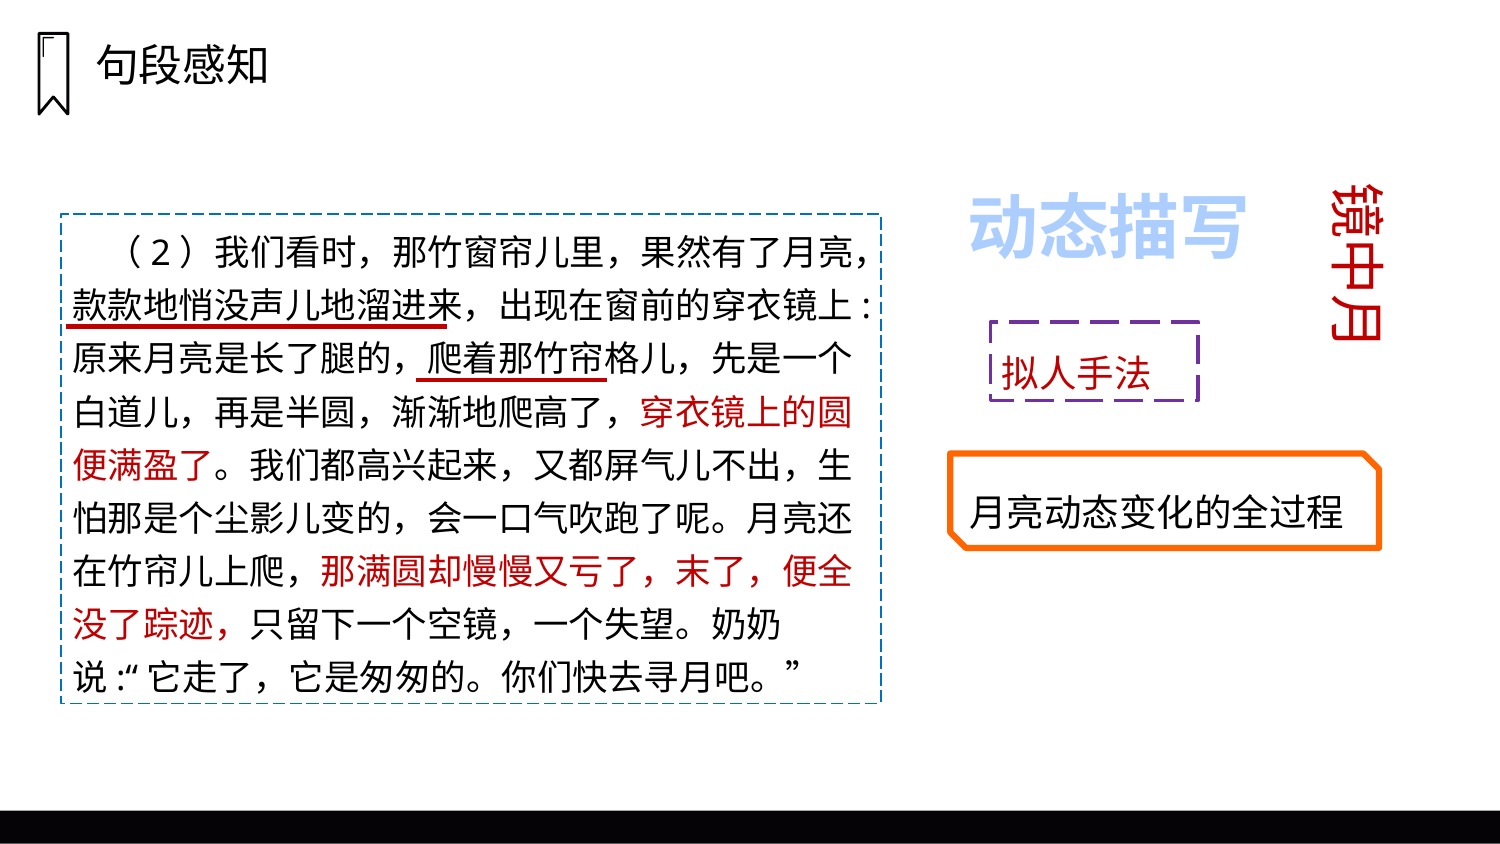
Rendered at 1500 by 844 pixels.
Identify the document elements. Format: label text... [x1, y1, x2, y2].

text_box 镜中月 [1312, 176, 1404, 419]
text_box 拟人手法 [990, 321, 1199, 401]
text_box 句段感知 [83, 32, 282, 96]
text_box 月亮动态变化的全过程 [950, 453, 1379, 548]
text_box （2）我们看时，那竹窗帘儿里，果然有了月亮，款款地悄没声儿地溜进来，出现在窗前的穿衣镜上:原来月亮是长了腿的，爬着那竹帘格儿，先是一个白道儿，再是半圆，渐渐地爬高了，穿衣镜上的圆便满盈了。我们都高兴起来，又都屏气儿不出，生怕那是个尘影儿变的，会一口气吹跑了呢。月亮还在竹帘儿上爬，那满圆却慢慢又亏了，末了，便全没了踪迹，只留下一个空镜，一个失望。奶奶说:“它走了，它是匆匆的。你们快去寻月吧。” [60, 213, 881, 704]
text_box 动态描写 [925, 176, 1293, 273]
